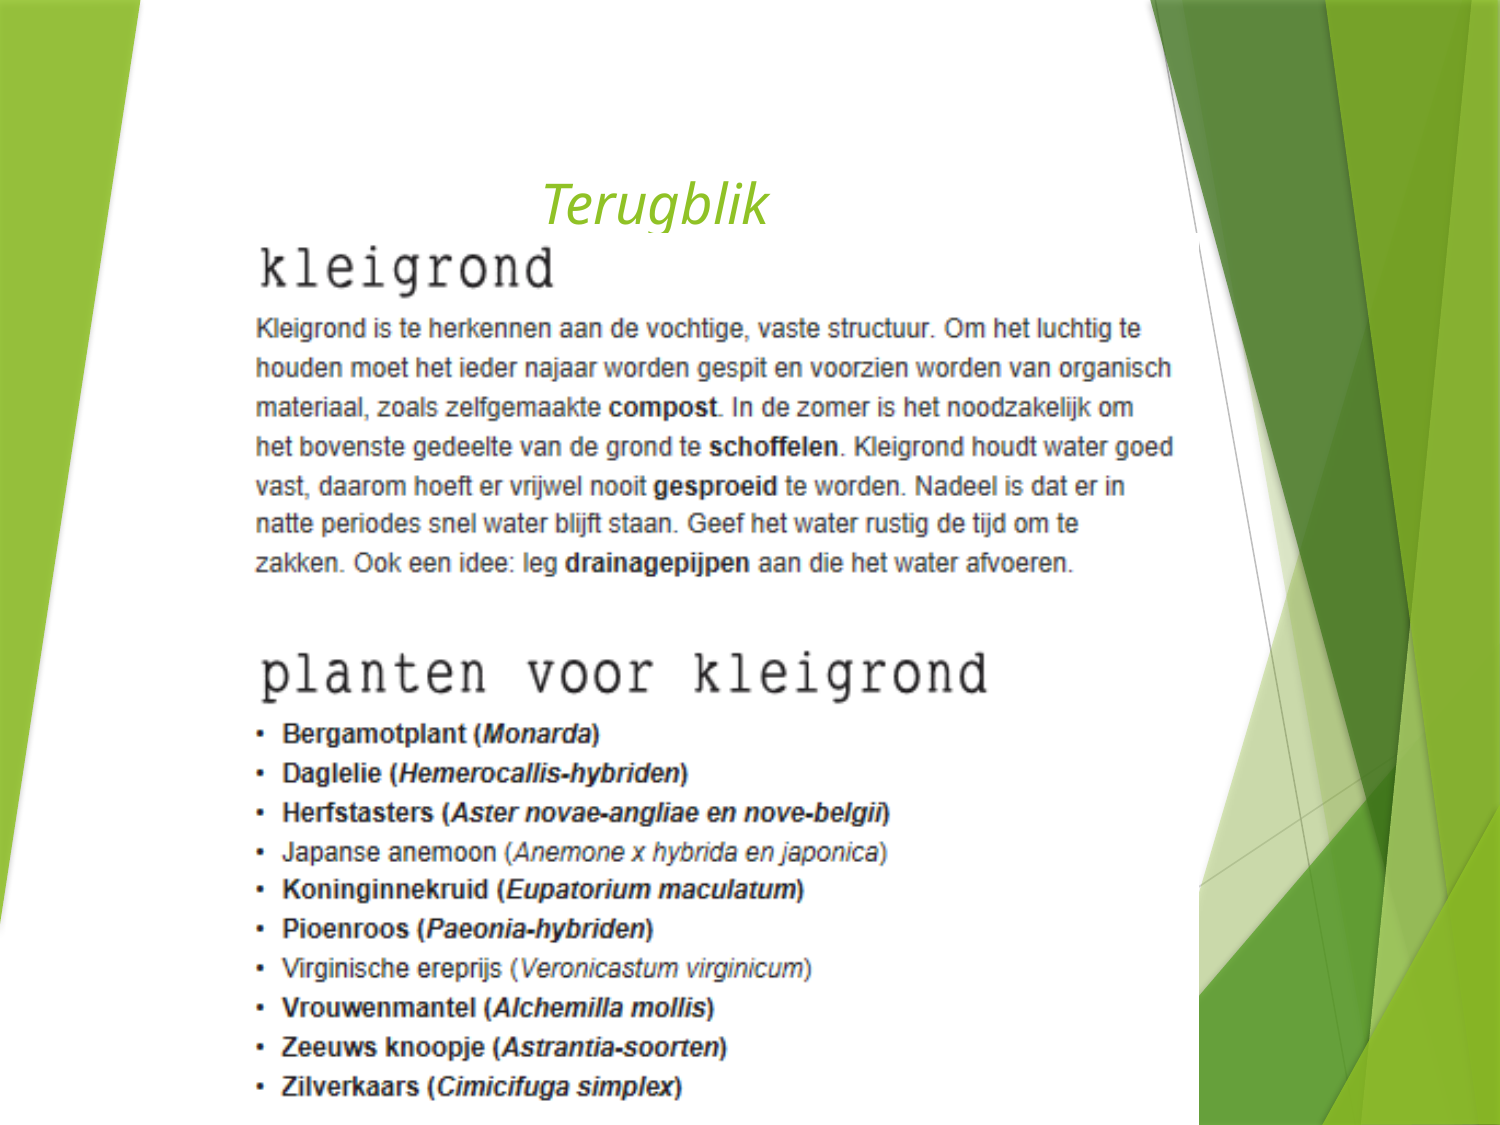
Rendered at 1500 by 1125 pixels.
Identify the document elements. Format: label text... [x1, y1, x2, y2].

picture [241, 233, 1200, 1125]
title Terugblik [112, 101, 1199, 244]
